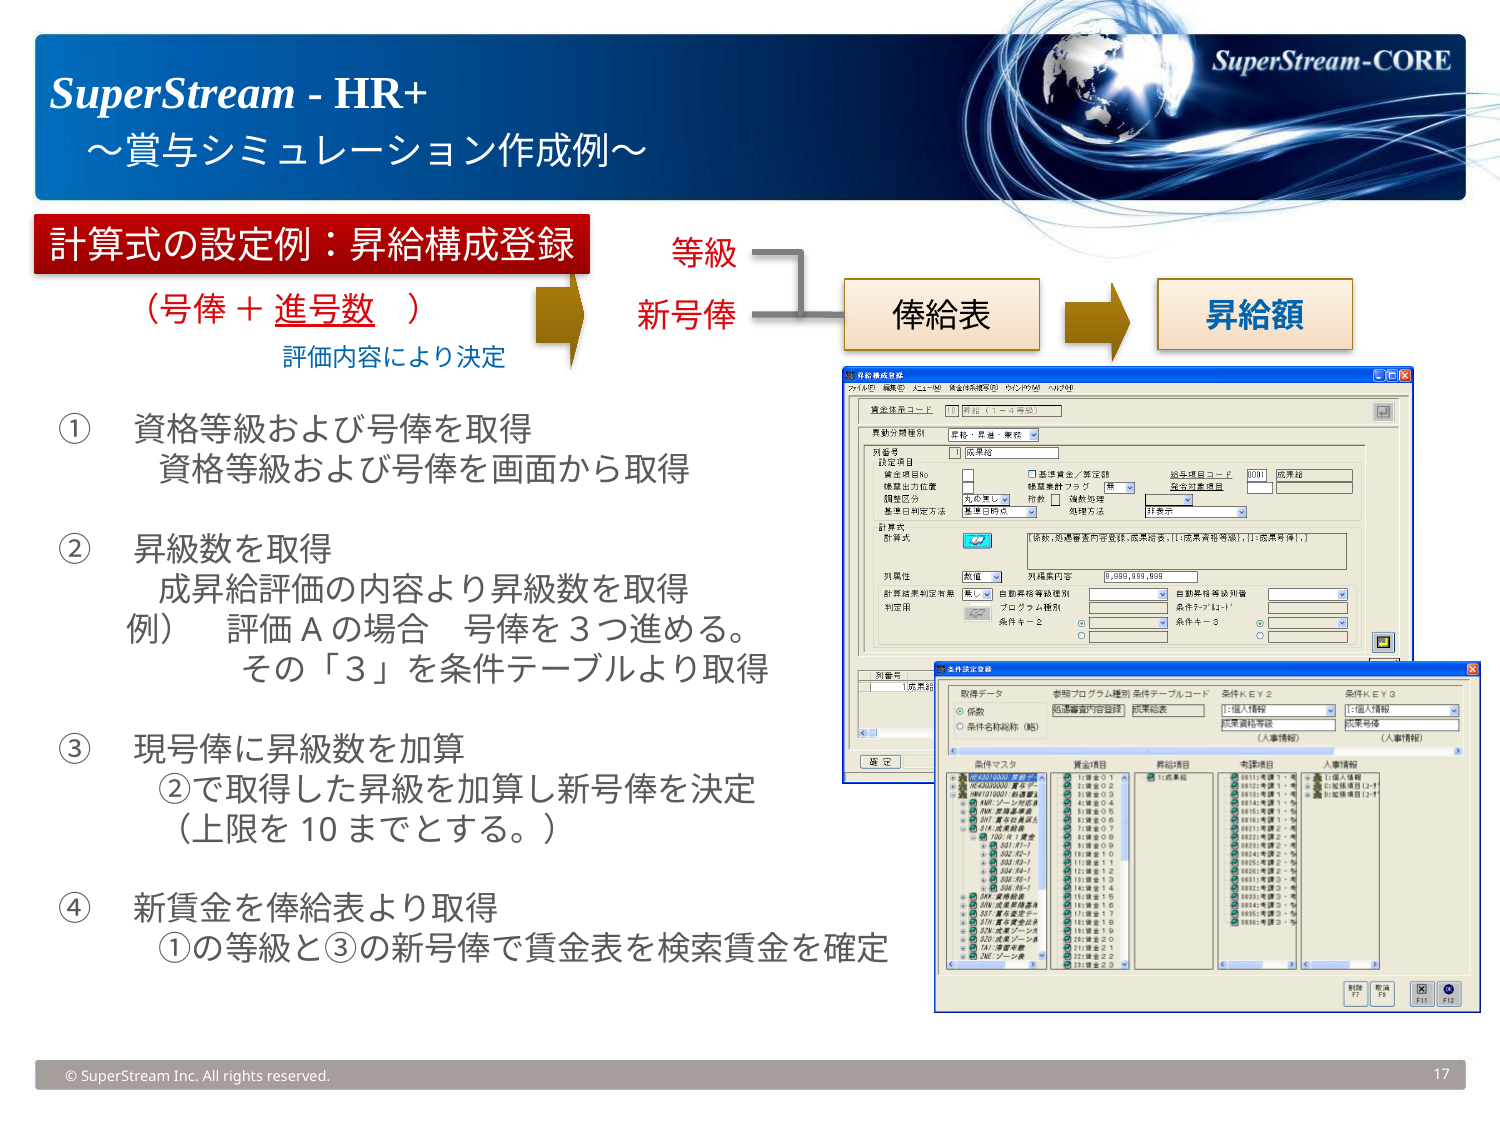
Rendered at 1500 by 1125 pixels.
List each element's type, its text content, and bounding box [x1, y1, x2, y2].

text_box [1065, 282, 1130, 363]
text_box 昇給額 [1157, 278, 1353, 350]
title SuperStream - HR+ ～賞与シミュレーション作成例～ [34, 35, 1399, 201]
text_box 評価内容により決定 [267, 333, 522, 379]
text_box [120, 79, 151, 140]
text_box 俸給表 [844, 278, 1040, 351]
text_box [752, 252, 802, 315]
footer © SuperStream Inc. All rights reserved. [50, 1059, 423, 1094]
text_box [535, 282, 585, 371]
slide_number 17 [1331, 1060, 1450, 1090]
text_box ① 資格等級および号俸を取得 資格等級および号俸を画面から取得 ② 昇級数を取得 成昇給評価の内容より昇級数を取得 例） 評価Aの場合 号俸を３つ進める。 その「３」を条件テーブルより取得 ③ 現号俸に昇級数を加算 ②で取得した昇級を加算し新号俸を決定 （上限を10までとする。） ④ 新賃金を俸給表より取得 ①の等級と③の新号俸で賃金表を検索賃金を確定 [44, 401, 906, 975]
text_box （号俸 ＋ 進号数 ） [111, 282, 562, 336]
picture [0, 0, 1500, 1125]
text_box 新号俸 [622, 287, 753, 342]
text_box 計算式の設定例：昇給構成登録 [34, 214, 590, 274]
text_box 等級 [656, 224, 753, 280]
